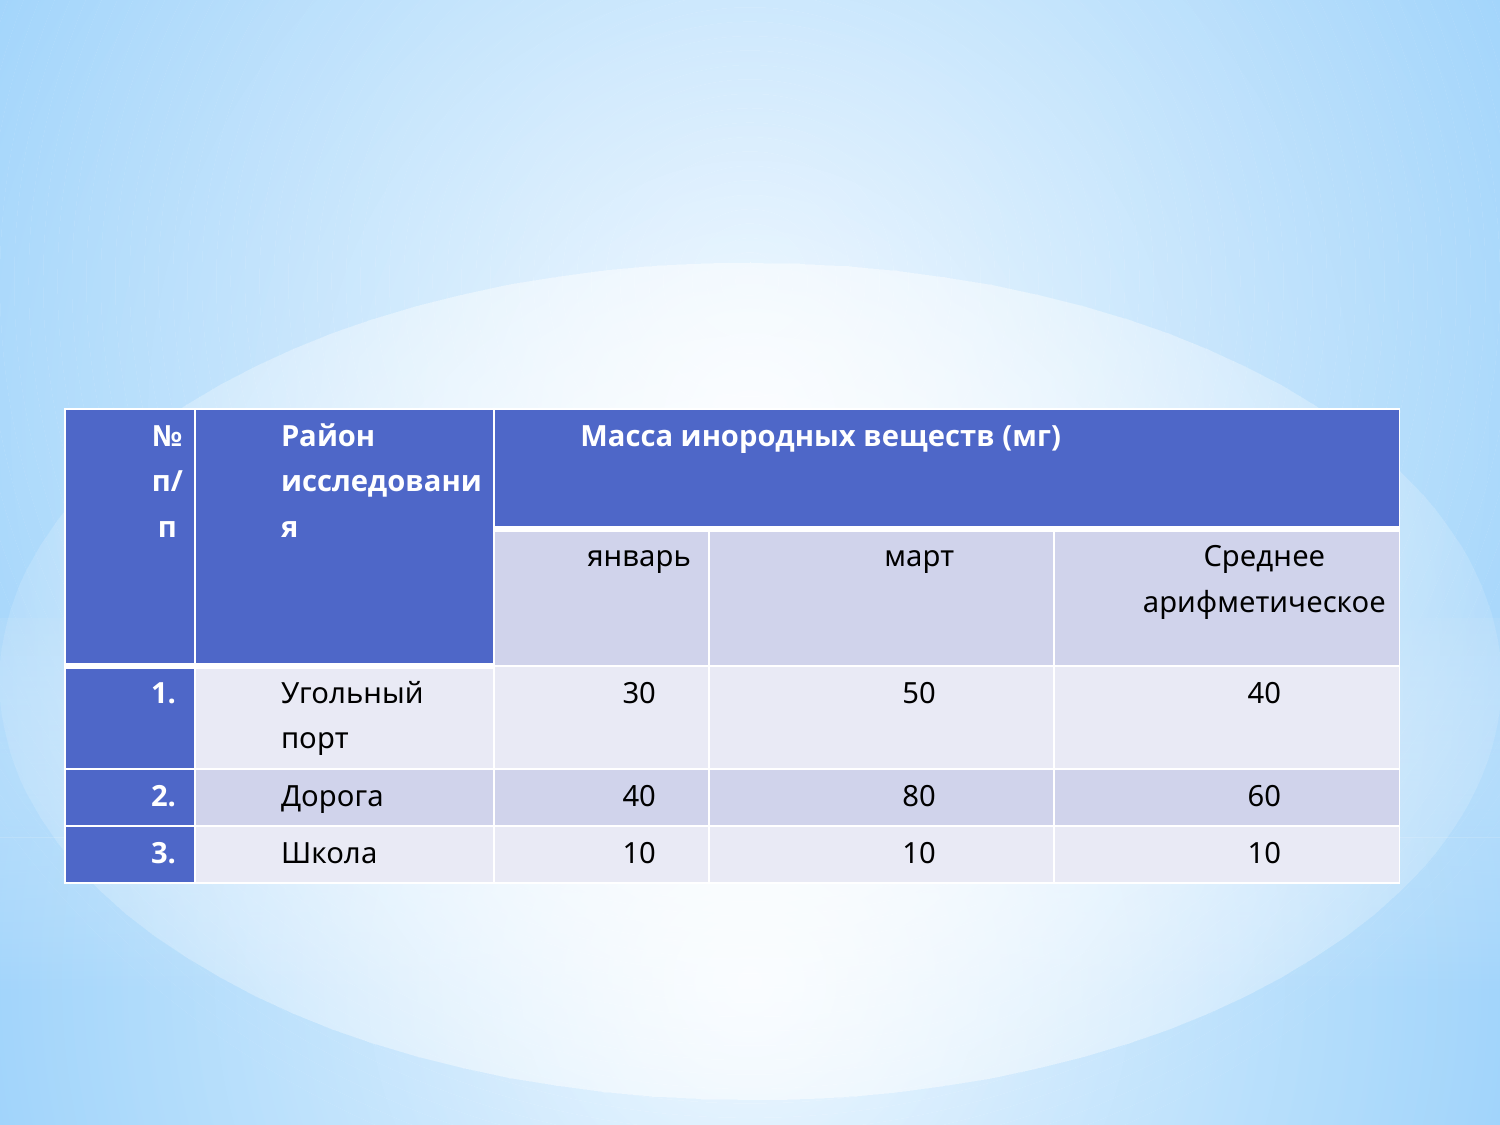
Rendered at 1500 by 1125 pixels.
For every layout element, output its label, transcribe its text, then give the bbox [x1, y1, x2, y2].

table_cell март [710, 532, 1053, 665]
table_header Район исследования [196, 410, 493, 663]
table_cell 50 [710, 667, 1053, 768]
table_cell 10 [495, 827, 708, 882]
table_cell Школа [196, 827, 493, 882]
table_cell 2. [66, 770, 194, 825]
table_cell Дорога [196, 770, 493, 825]
table_cell 40 [1055, 667, 1399, 768]
table_cell Угольный порт [196, 669, 493, 768]
table_cell 3. [66, 827, 194, 882]
table_cell 40 [495, 770, 708, 825]
table_cell 10 [1055, 827, 1399, 882]
table_header № п/п [66, 410, 194, 663]
table_cell 10 [710, 827, 1053, 882]
table_cell 1. [66, 669, 194, 768]
table_cell январь [495, 532, 708, 665]
table_cell 60 [1055, 770, 1399, 825]
table_cell 80 [710, 770, 1053, 825]
table_cell 30 [495, 667, 708, 768]
table_cell Среднее арифметическое [1055, 532, 1399, 665]
table_header Масса инородных веществ (мг) [495, 410, 1399, 526]
